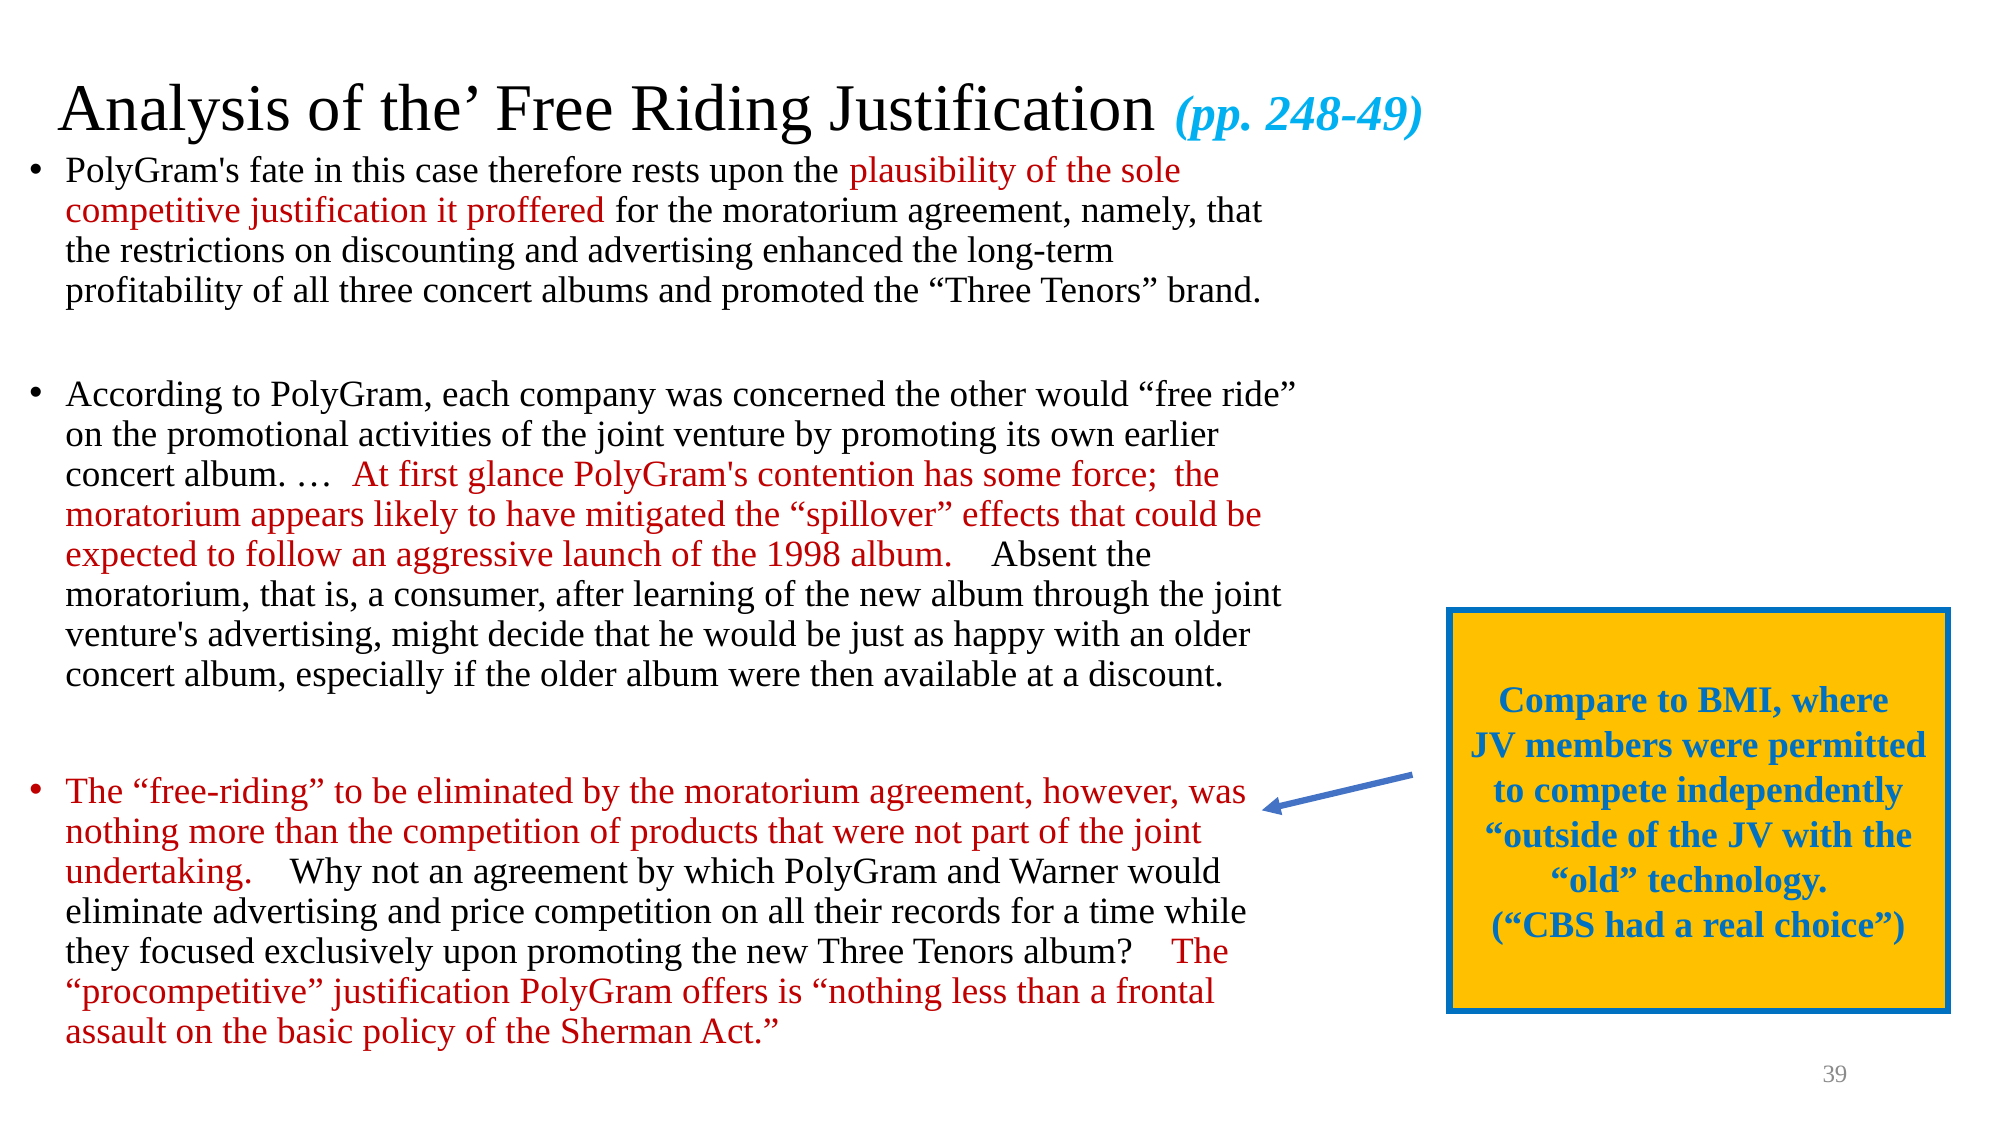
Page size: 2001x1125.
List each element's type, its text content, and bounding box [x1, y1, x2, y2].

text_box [1261, 774, 1413, 811]
list PolyGram's fate in this case therefore rests upon the plausibility of the sole competitive justification it proffered for the moratorium agreement, namely, that the restrictions on discounting and advertising enhanced the long-term profitability of all three concert albums and promoted the “Three Tenors” brand. According to PolyGram, each company was concerned the other would “free ride” on the promotional activities of the joint venture by promoting its own earlier concert album. … At first glance PolyGram's contention has some force; the moratorium appears likely to have mitigated the “spillover” effects that could be expected to follow an aggressive launch of the 1998 album. Absent the moratorium, that is, a consumer, after learning of the new album through the joint venture's advertising, might decide that he would be just as happy with an older concert album, especially if the older album were then available at a discount. The “free-riding” to be eliminated by the moratorium agreement, however, was nothing more than the competition of products that were not part of the joint undertaking. Why not an agreement by which PolyGram and Warner would eliminate advertising and price competition on all their records for a time while they focused exclusively upon promoting the new Three Tenors album? The “procompetitive” justification PolyGram offers is “nothing less than a frontal assault on the basic policy of the Sherman Act.” [14, 143, 1317, 1125]
slide_number 39 [1412, 1042, 1863, 1103]
text_box Compare to BMI, where JV members were permitted to compete independently “outside of the JV with the “old” technology. (“CBS had a real choice”) [1448, 609, 1949, 1012]
title Analysis of the’ Free Riding Justification (pp. 248-49) [42, 0, 1843, 218]
